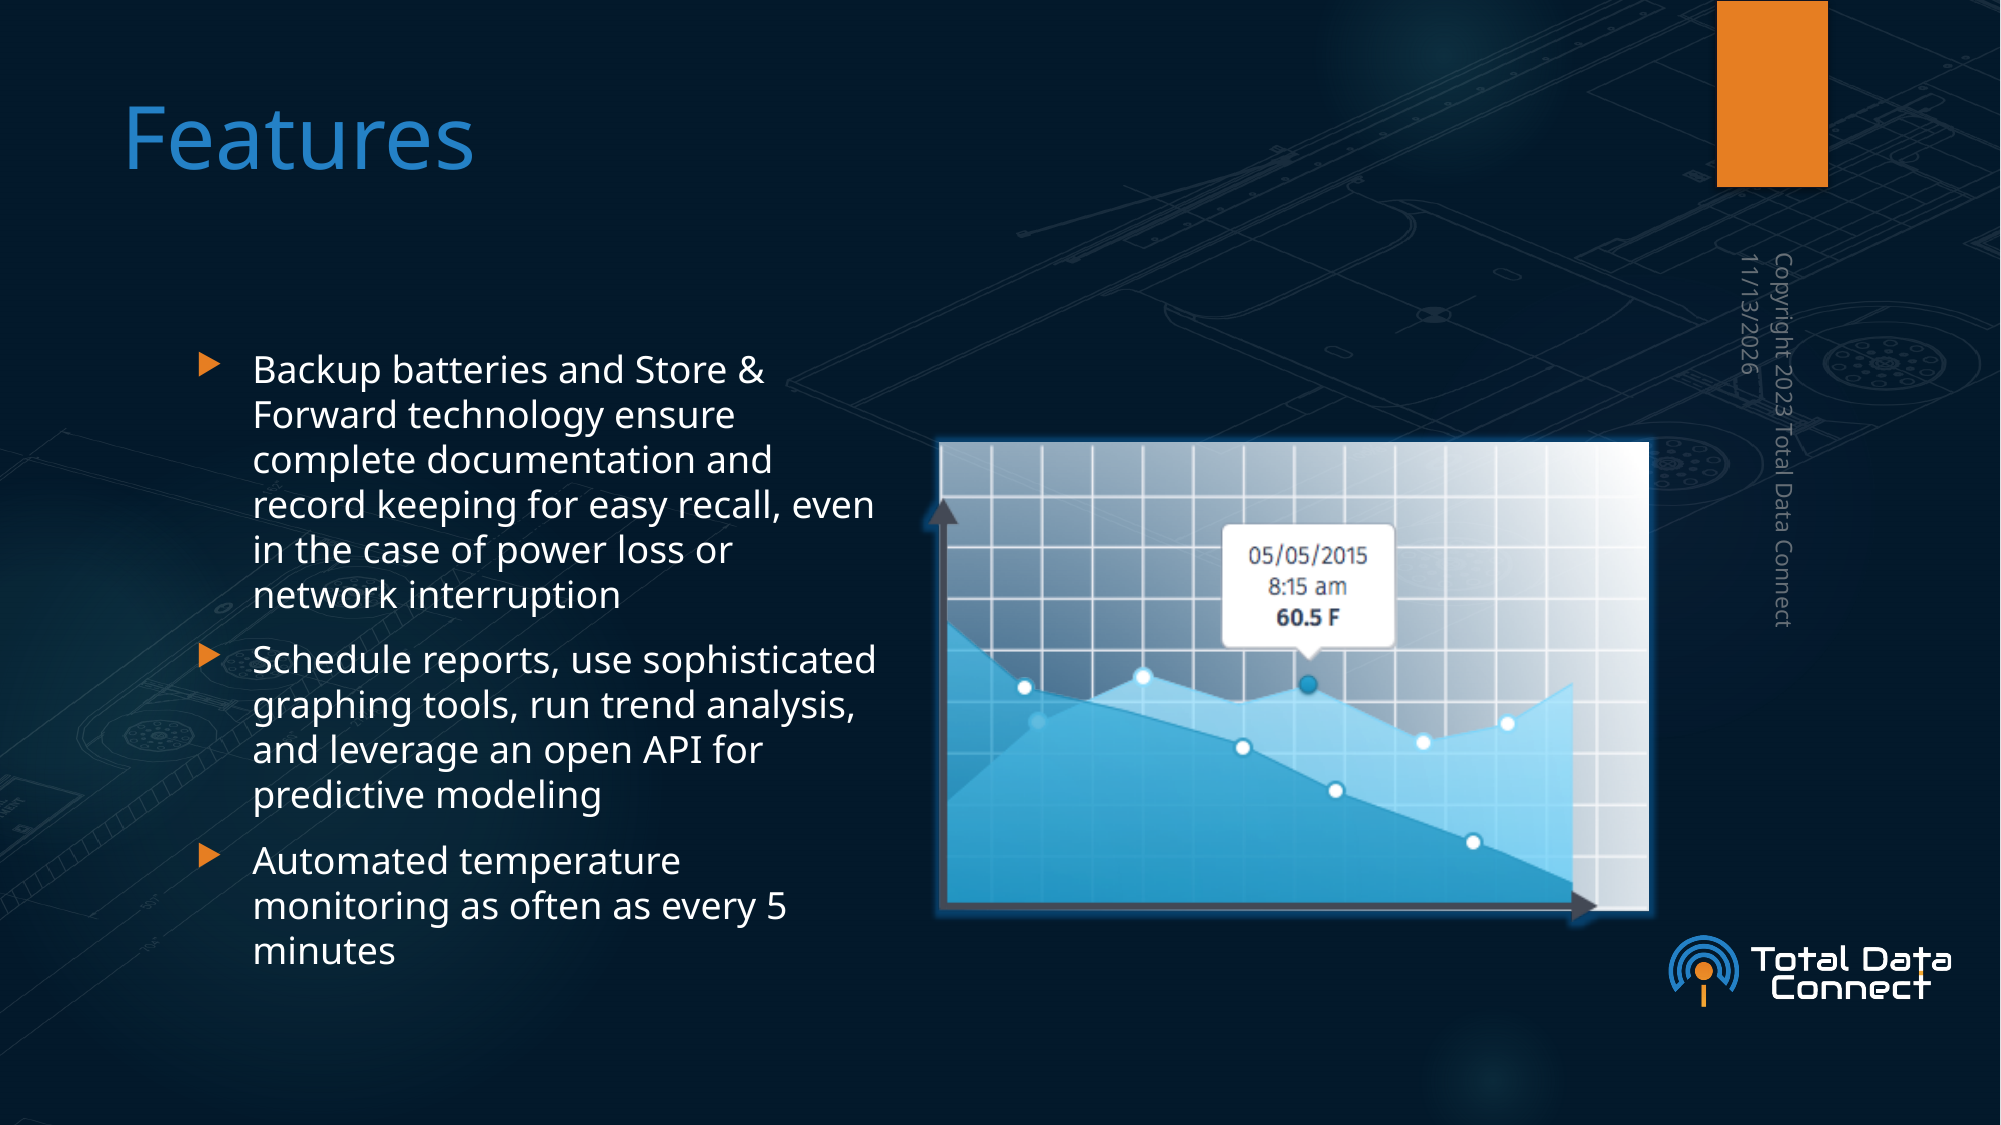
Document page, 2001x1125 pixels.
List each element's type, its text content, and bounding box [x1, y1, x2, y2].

list Backup batteries and Store & Forward technology ensure complete documentation and record keeping for easy recall, even in the case of power loss or network interruption Schedule reports, use sophisticated graphing tools, run trend analysis, and leverage an open API for predictive modeling Automated temperature monitoring as often as every 5 minutes [181, 338, 903, 1027]
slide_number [1722, 237, 1760, 400]
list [927, 441, 1649, 922]
picture [0, 0, 2001, 1125]
footer Copyright 2023 Total Data Connect [1760, 237, 1811, 871]
title Features [106, 74, 1649, 304]
